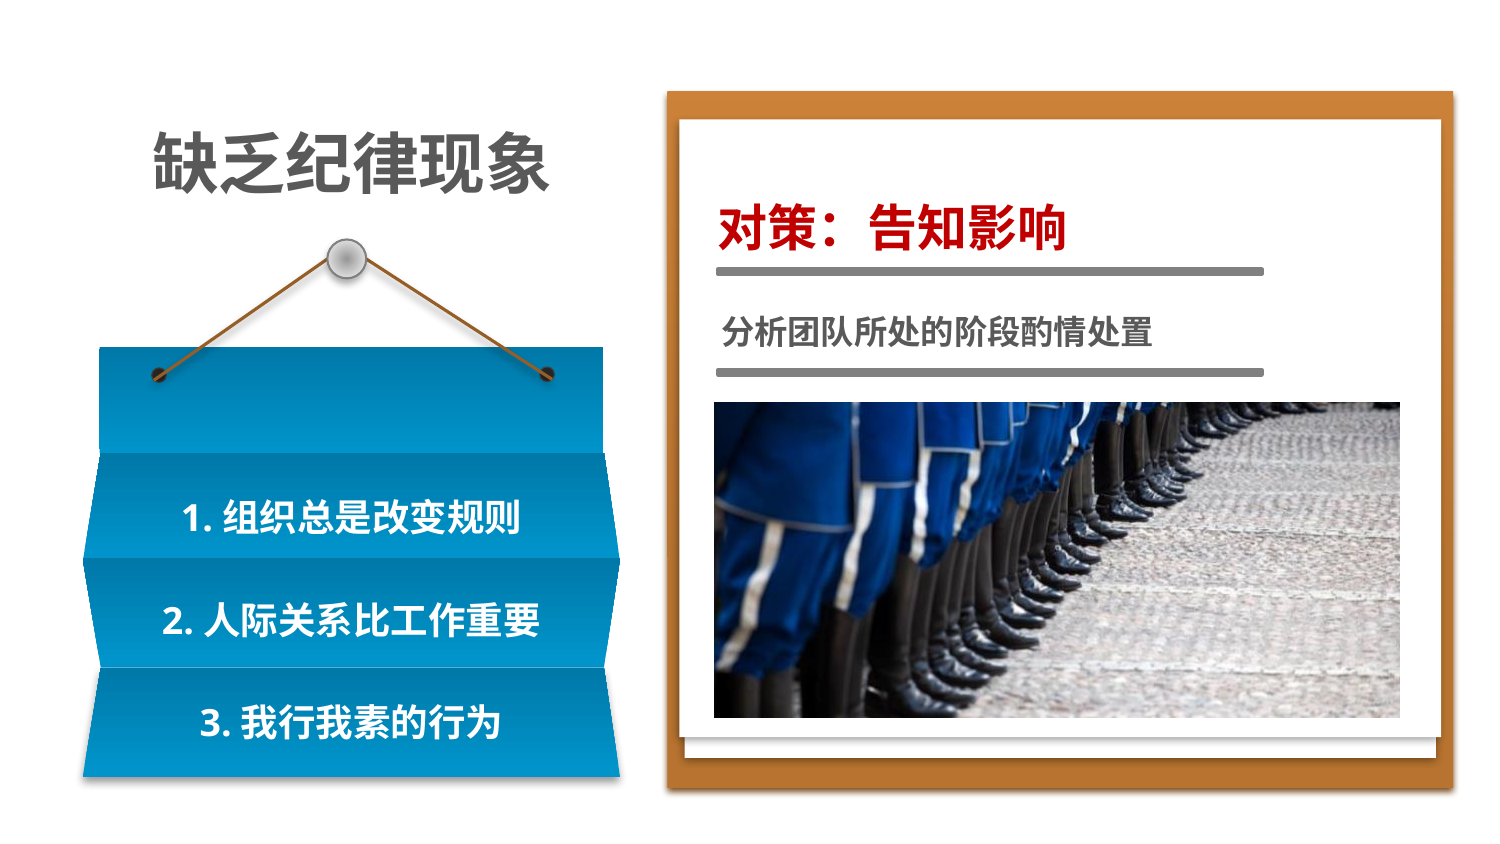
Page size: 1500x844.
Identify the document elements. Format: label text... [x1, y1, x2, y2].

text_box [327, 239, 366, 279]
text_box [365, 258, 553, 380]
picture [714, 402, 1400, 718]
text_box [82, 347, 621, 778]
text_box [667, 90, 1454, 789]
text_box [153, 258, 328, 381]
text_box 缺乏纪律现象 [112, 114, 593, 210]
